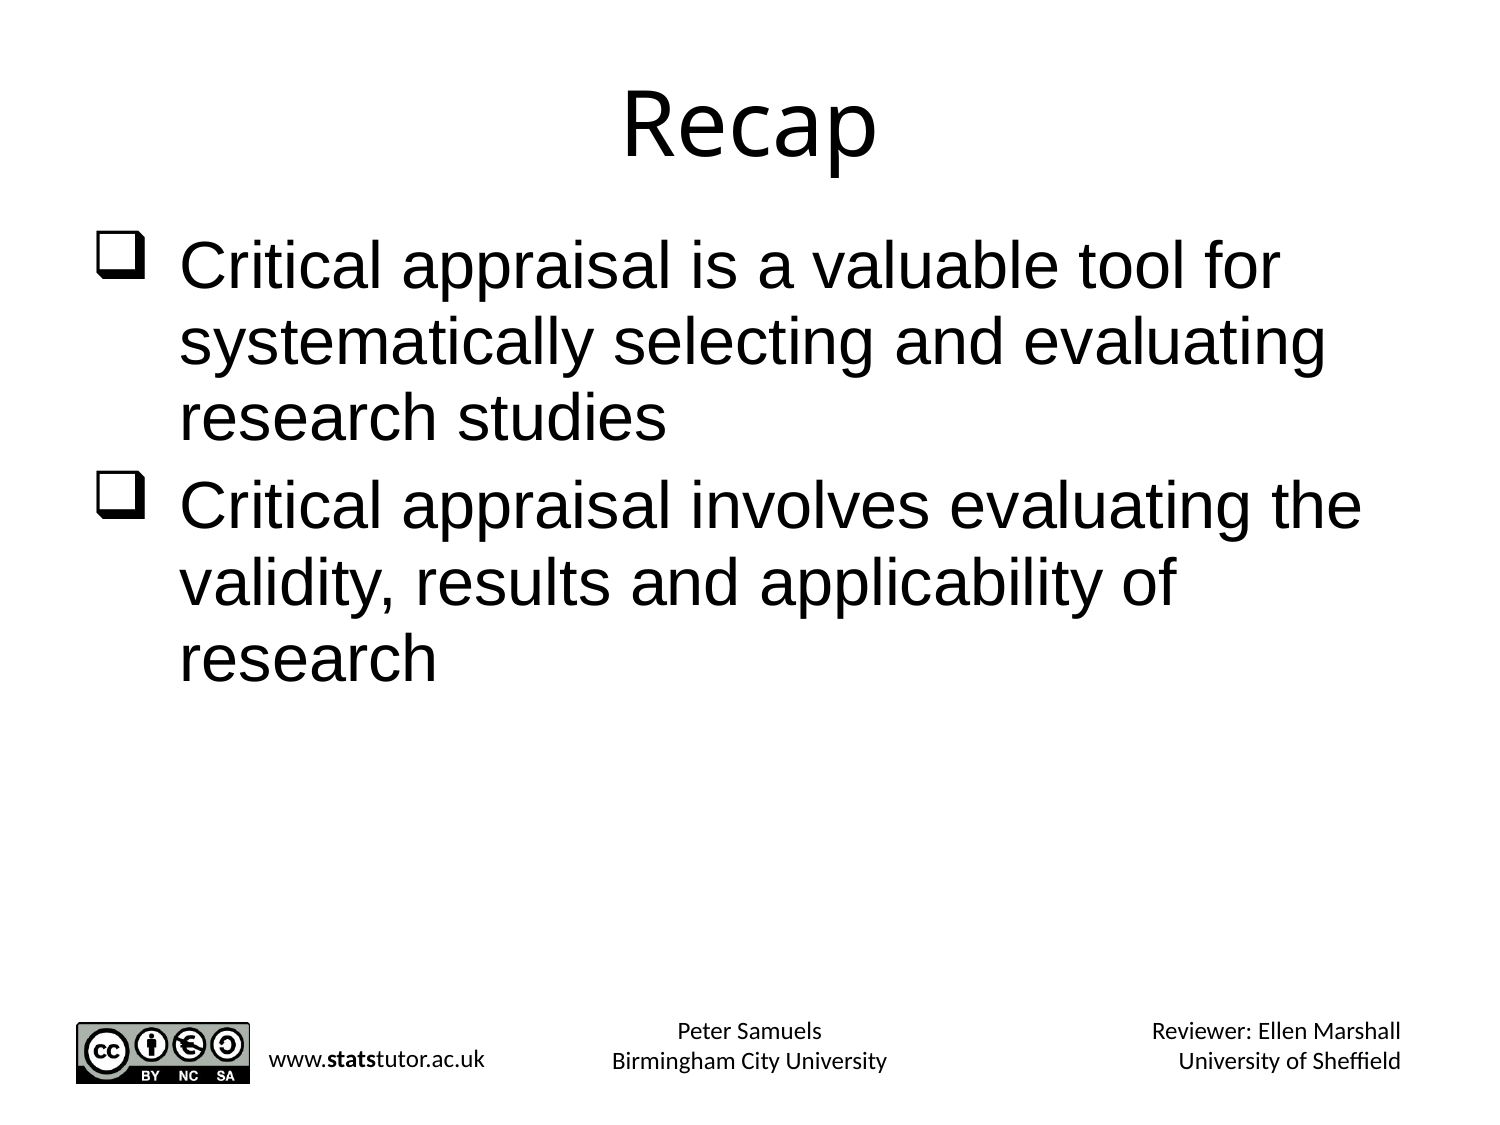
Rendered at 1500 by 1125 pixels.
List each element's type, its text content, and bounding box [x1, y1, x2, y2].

list Critical appraisal is a valuable tool for systematically selecting and evaluating research studies Critical appraisal involves evaluating the validity, results and applicability of research [76, 219, 1459, 953]
title Recap [112, 54, 1388, 185]
text_box Peter Samuels Birmingham City University [549, 1007, 951, 1083]
picture [76, 1022, 251, 1084]
text_box www.statstutor.ac.uk [254, 1035, 550, 1080]
text_box Reviewer: Ellen Marshall University of Sheffield [1038, 1007, 1417, 1083]
